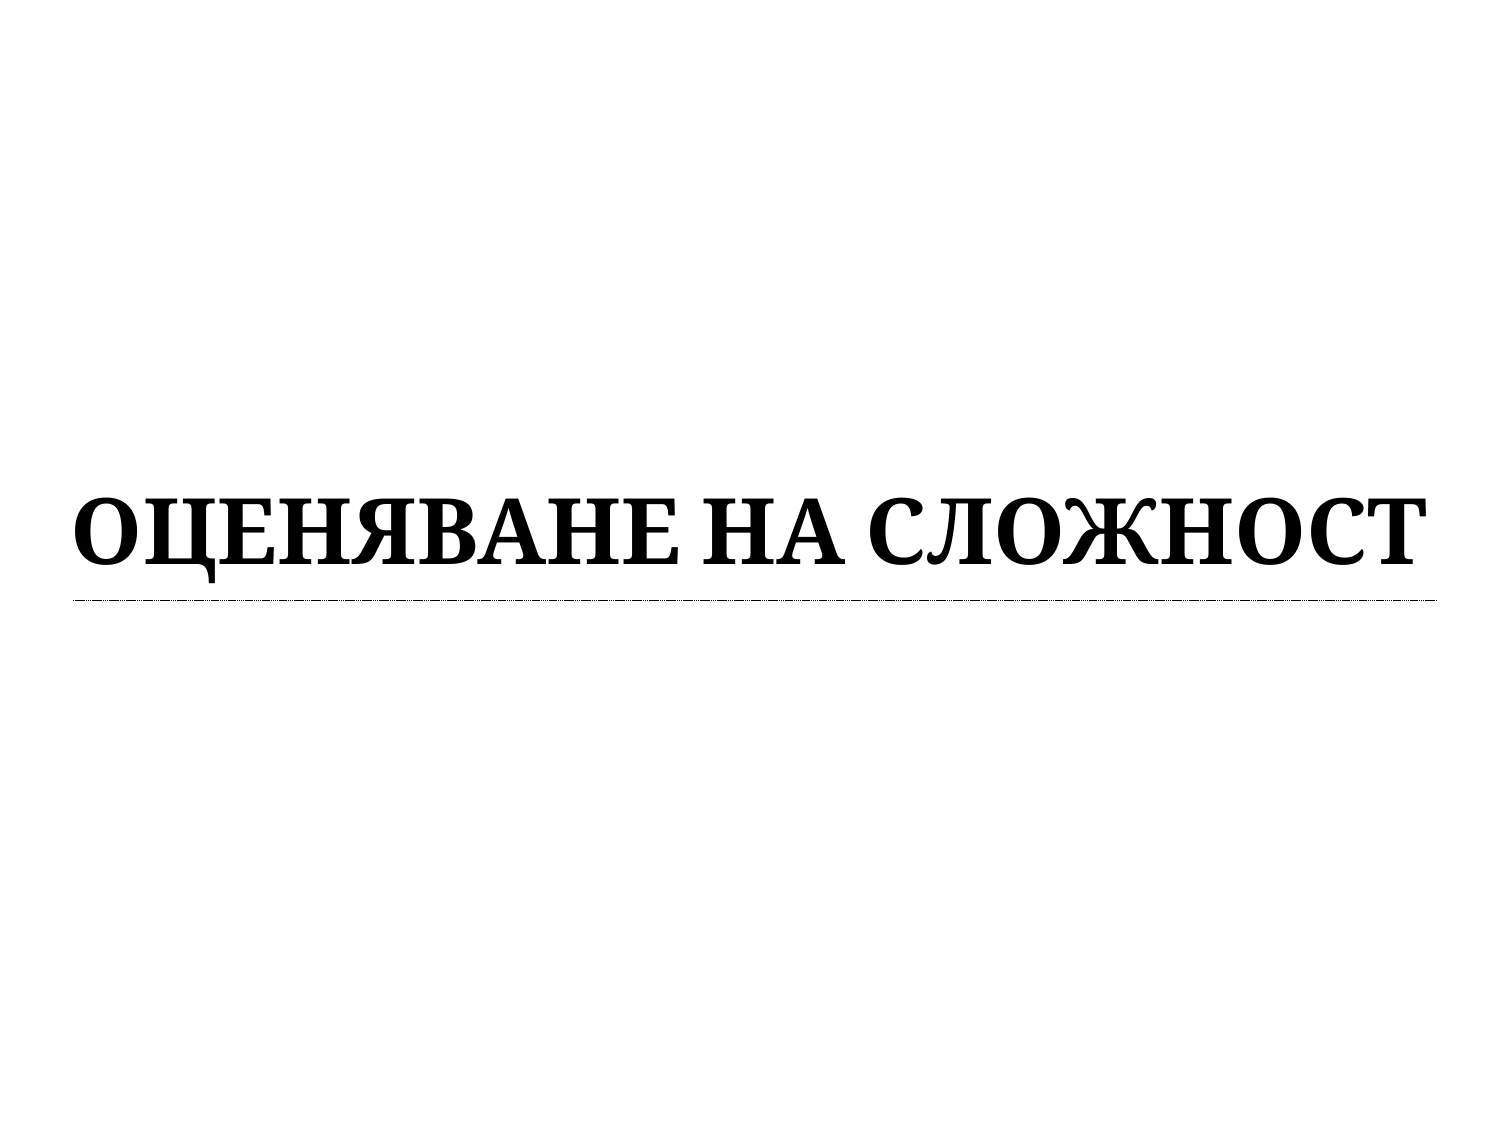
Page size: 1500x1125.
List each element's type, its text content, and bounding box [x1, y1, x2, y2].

title Оценяване на сложност [0, 346, 1500, 594]
